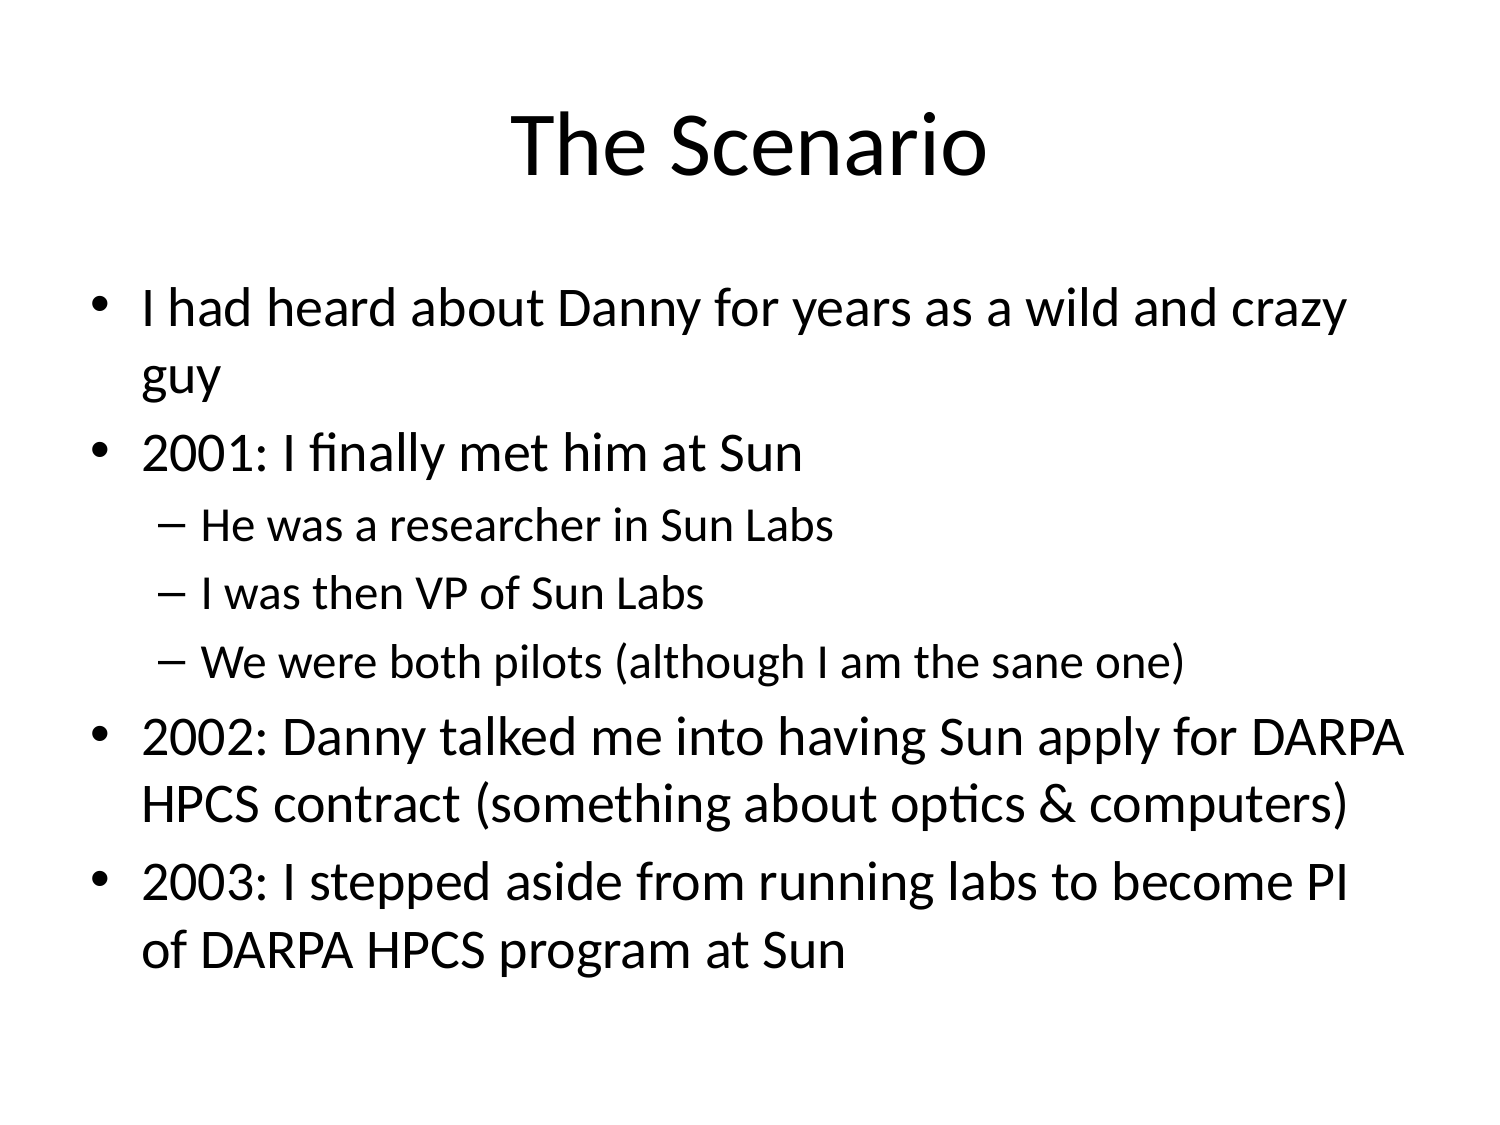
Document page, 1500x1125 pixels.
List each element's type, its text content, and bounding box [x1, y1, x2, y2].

list I had heard about Danny for years as a wild and crazy guy 2001: I finally met him at Sun He was a researcher in Sun Labs I was then VP of Sun Labs We were both pilots (although I am the sane one) 2002: Danny talked me into having Sun apply for DARPA HPCS contract (something about optics & computers) 2003: I stepped aside from running labs to become PI of DARPA HPCS program at Sun [75, 262, 1425, 1005]
title The Scenario [75, 45, 1425, 233]
